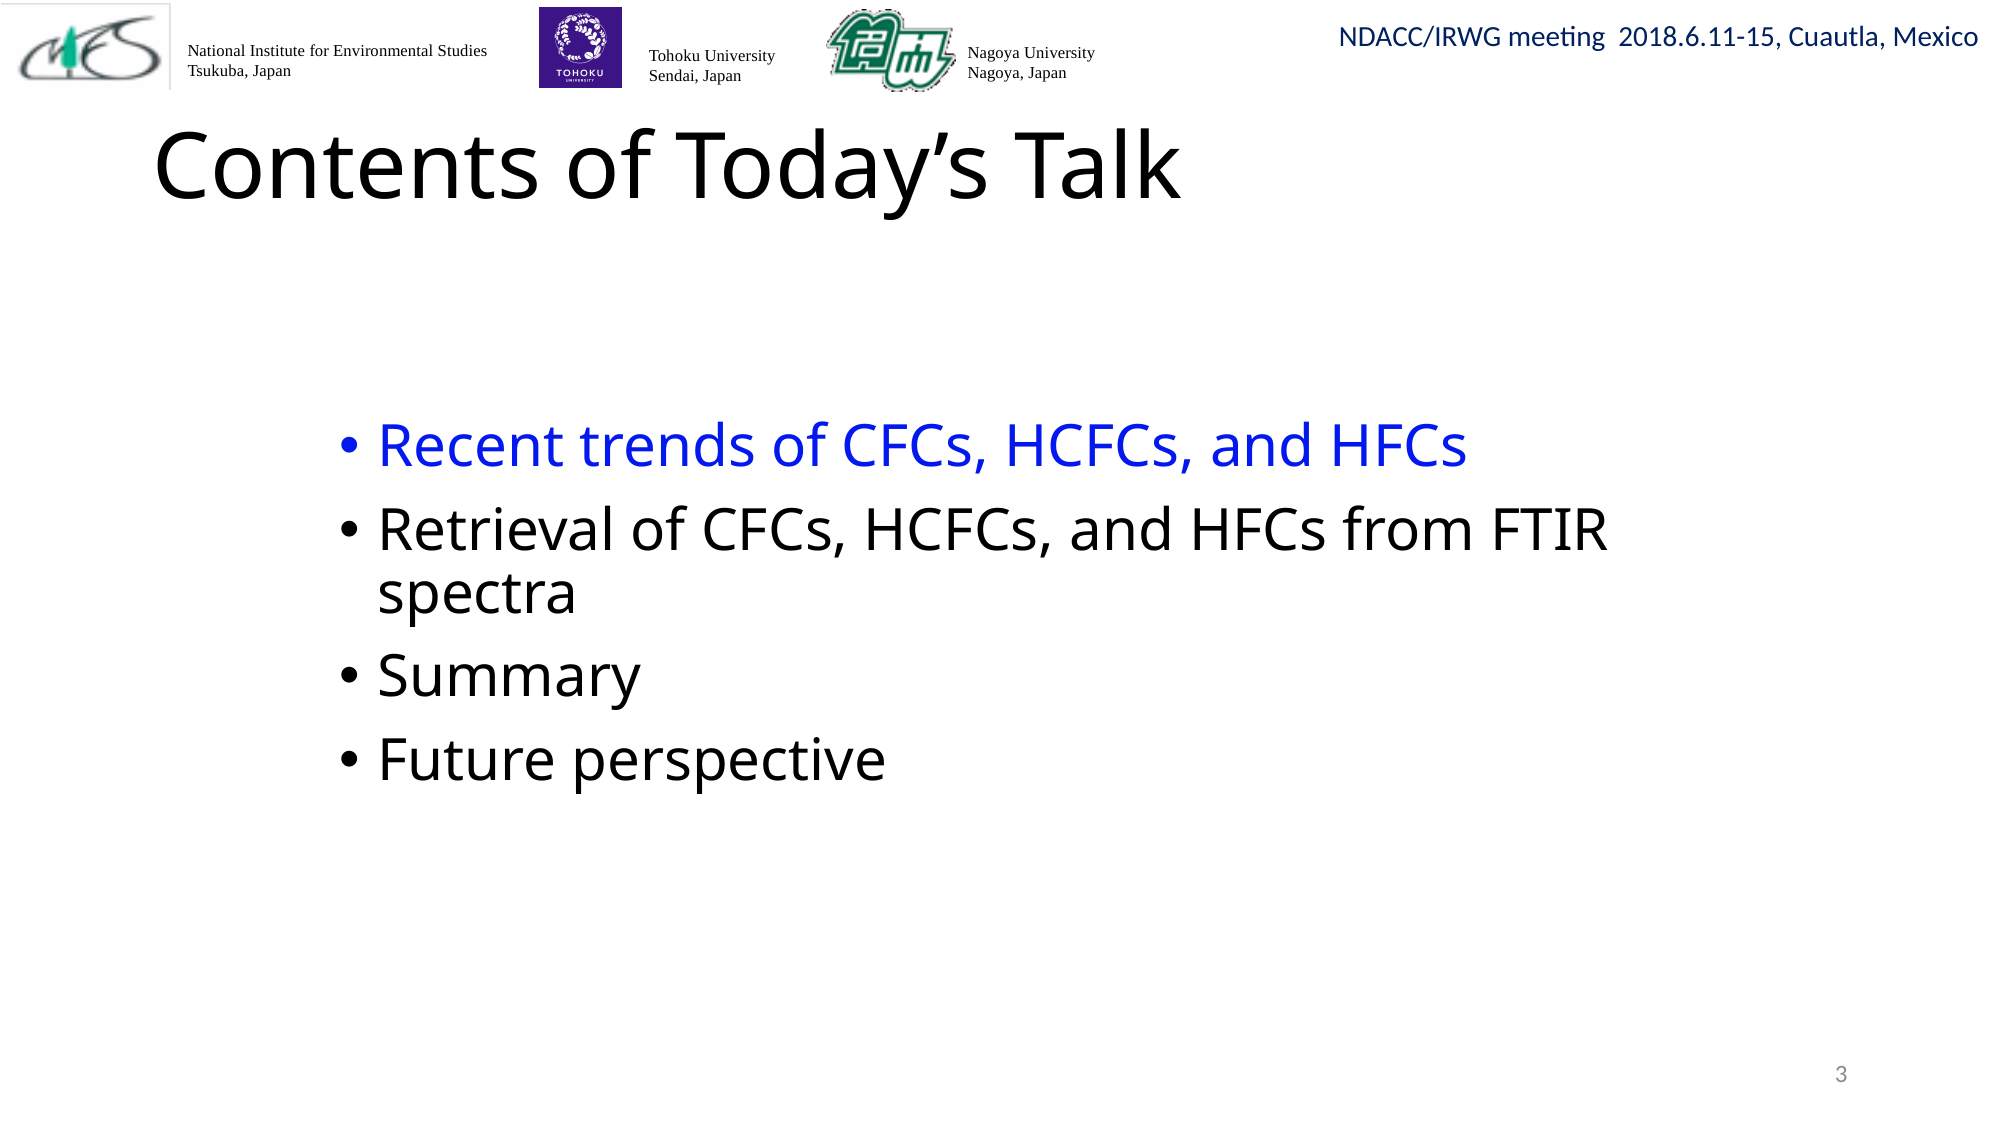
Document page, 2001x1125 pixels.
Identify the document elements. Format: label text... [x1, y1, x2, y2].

picture [826, 9, 956, 59]
slide_number 3 [1412, 1042, 1863, 1103]
picture [539, 7, 622, 59]
picture [1, 2, 174, 90]
title Contents of Today’s Talk [137, 59, 1863, 278]
list Recent trends of CFCs, HCFCs, and HFCs Retrieval of CFCs, HCFCs, and HFCs from FTIR spectra Summary Future perspective [324, 408, 1675, 1005]
